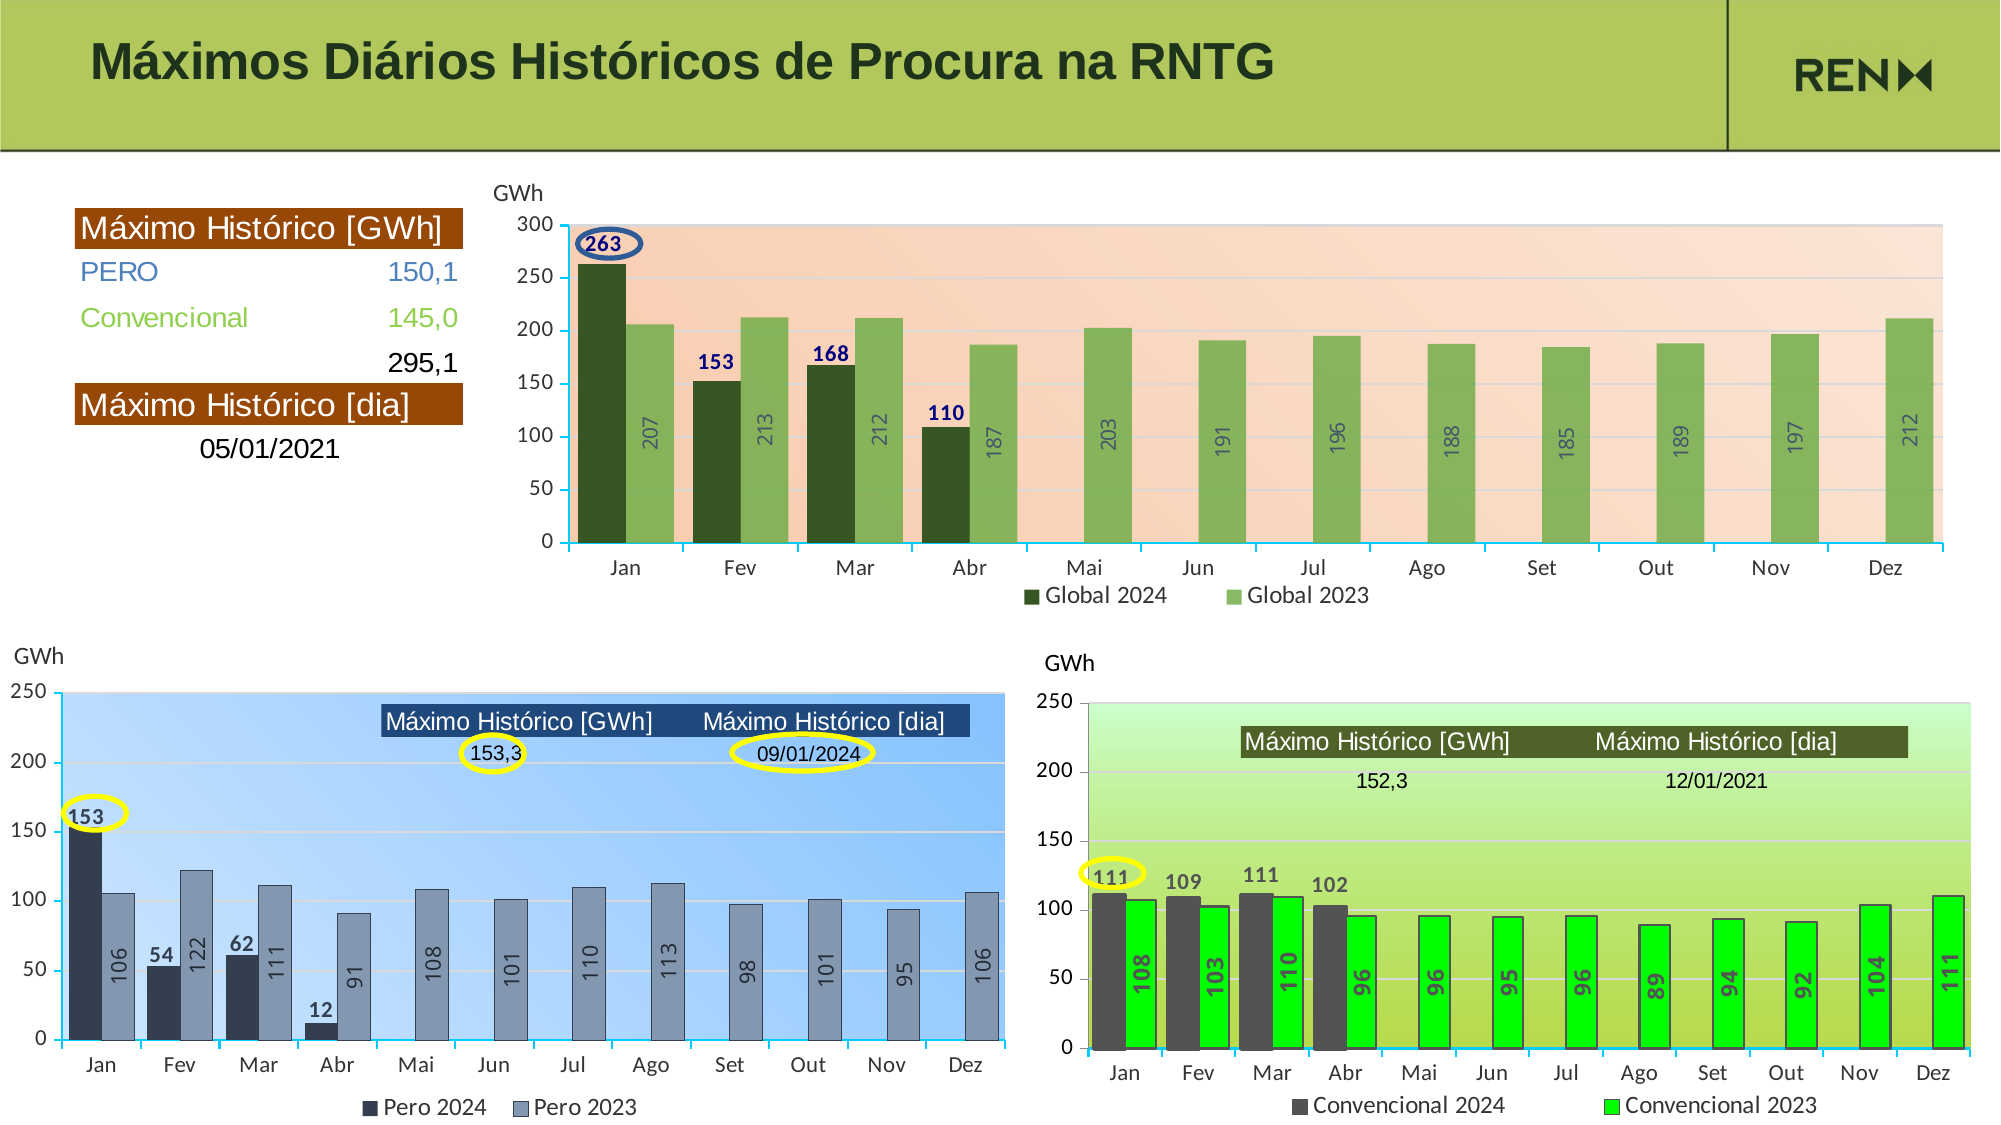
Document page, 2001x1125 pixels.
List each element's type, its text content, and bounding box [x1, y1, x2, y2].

picture [0, 0, 2000, 619]
picture [380, 703, 972, 772]
picture [1239, 725, 1910, 803]
text_box Máximos Diários Históricos de Procura na RNTG [88, 25, 1630, 90]
chart [0, 157, 2000, 1125]
